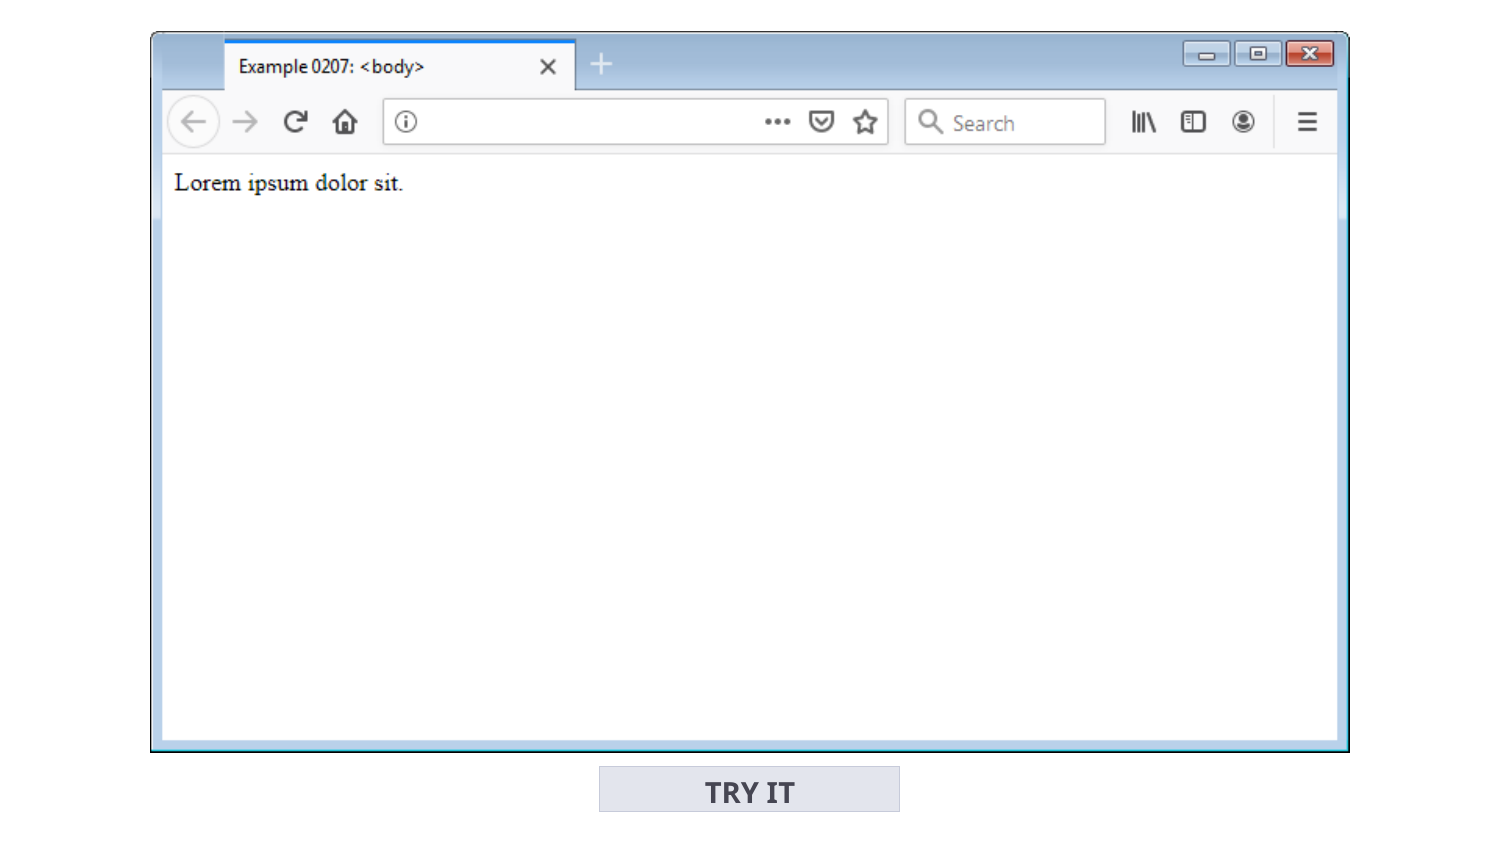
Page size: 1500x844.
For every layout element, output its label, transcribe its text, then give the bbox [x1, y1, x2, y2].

picture [149, 31, 1351, 753]
text_box TRY IT [599, 766, 900, 812]
